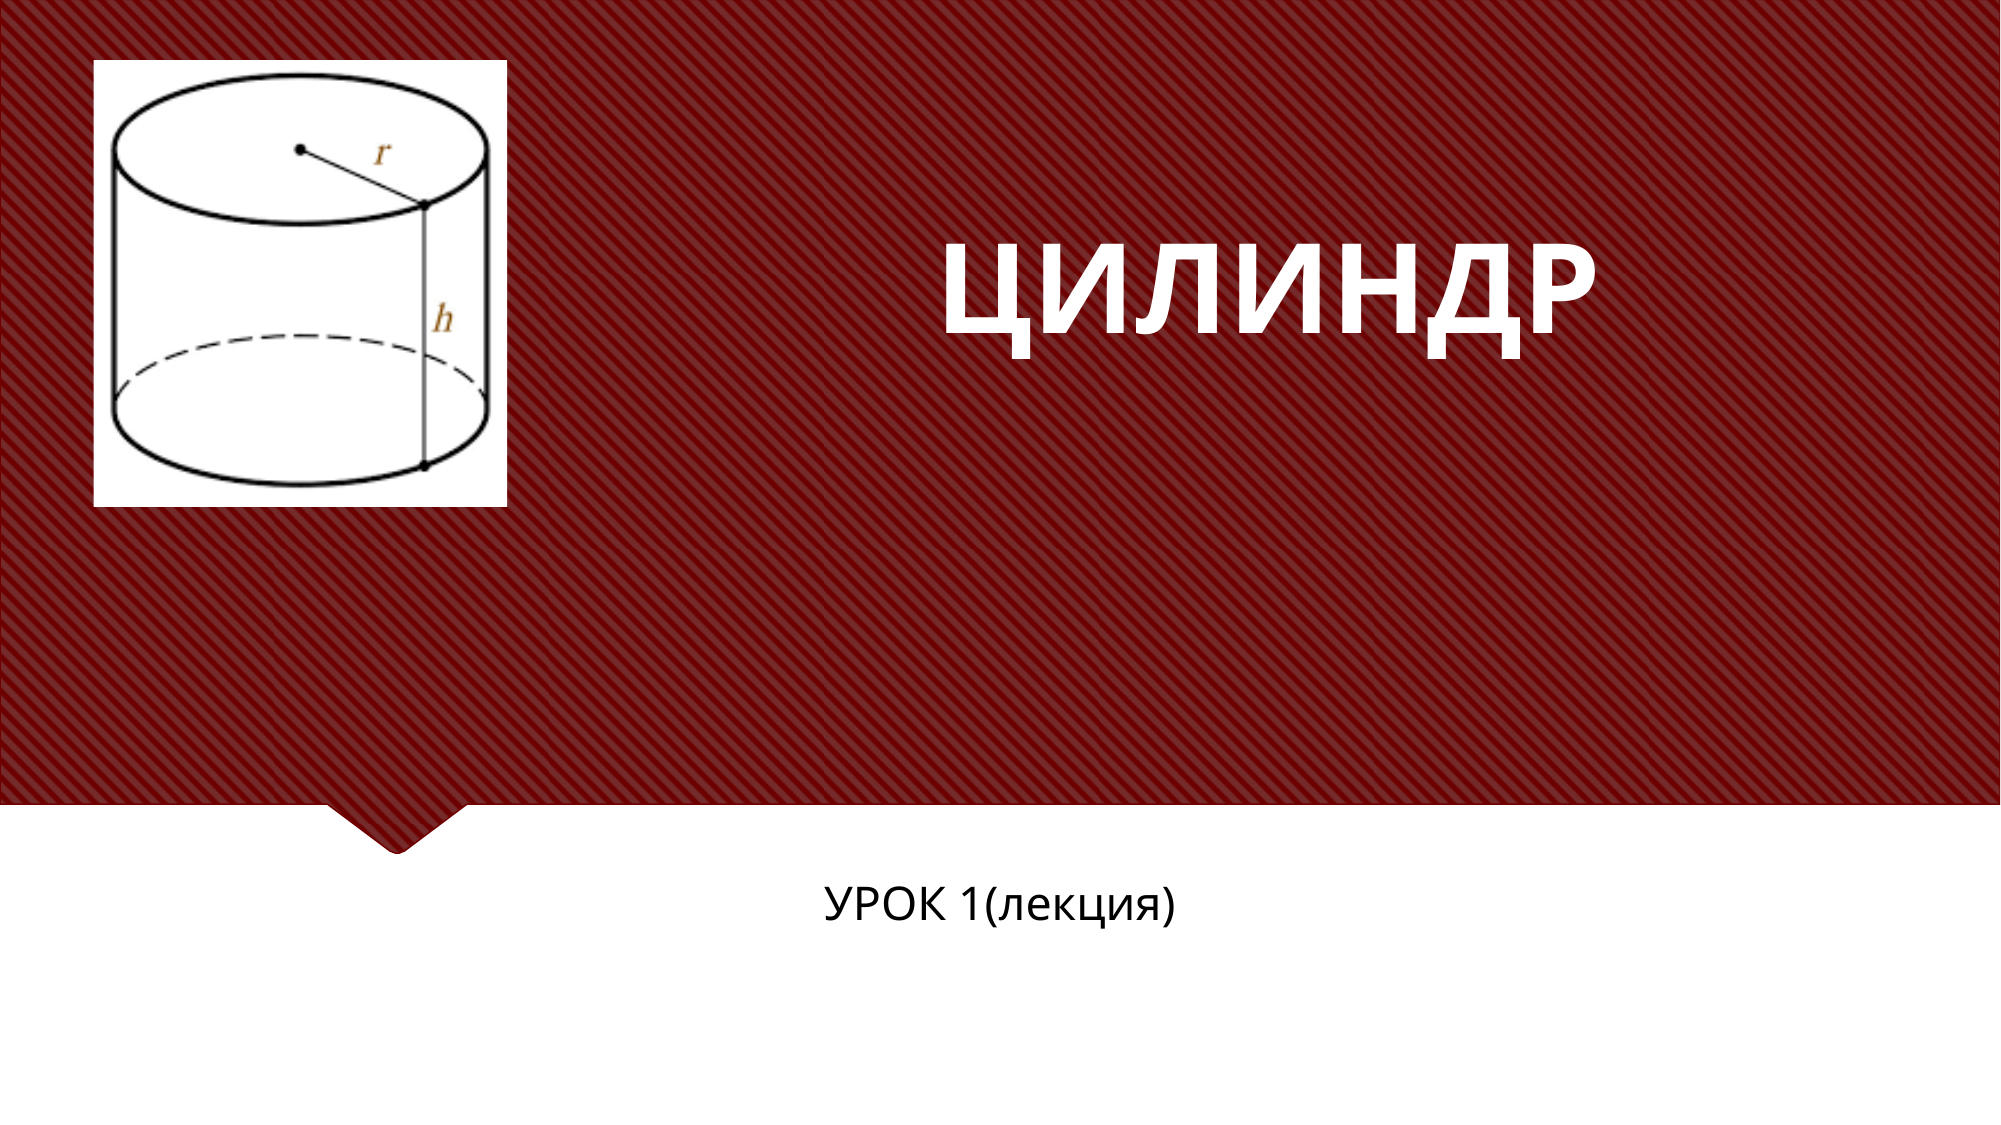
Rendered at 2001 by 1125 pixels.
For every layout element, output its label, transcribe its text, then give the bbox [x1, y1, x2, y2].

title ЦИЛИНДР [824, 39, 1713, 527]
subtitle УРОК 1(лекция) [132, 866, 1868, 938]
picture [93, 59, 508, 507]
